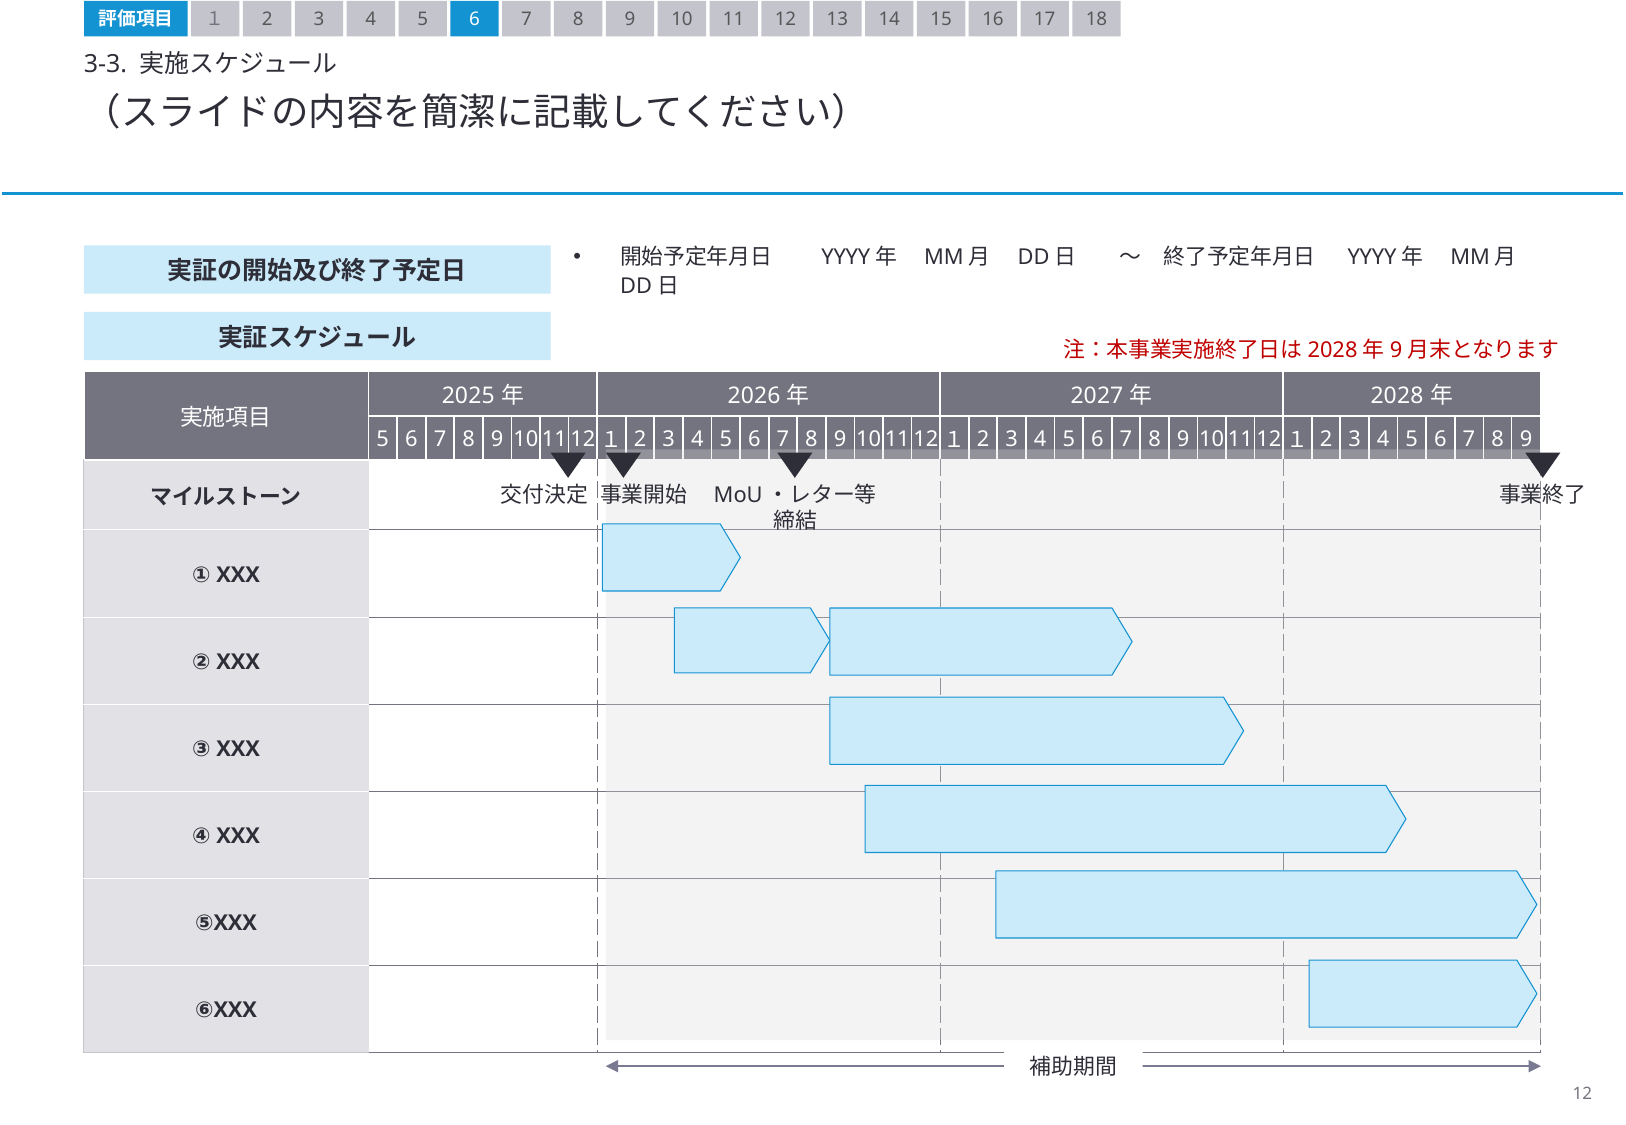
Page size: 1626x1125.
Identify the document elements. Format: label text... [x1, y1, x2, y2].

list （スライドの内容を簡潔に記載してください） [84, 83, 1543, 183]
table_cell 5 [1055, 417, 1082, 448]
table_cell [597, 966, 605, 1052]
table_cell 5 [1398, 417, 1425, 448]
table_cell [597, 705, 605, 791]
table_cell 12 [569, 417, 596, 459]
table_cell 6 [1427, 417, 1454, 448]
table_cell 2 [1313, 417, 1339, 448]
table_header 2026年 [598, 372, 939, 415]
text_box [1524, 451, 1562, 479]
table_cell [369, 879, 597, 965]
text_box [605, 448, 1542, 1041]
table_cell 8 [798, 417, 825, 448]
table_cell １ [598, 417, 625, 459]
text_box [605, 451, 642, 479]
table_cell [369, 461, 597, 529]
table_cell 12 [912, 417, 939, 448]
table_cell 4 [1027, 417, 1054, 448]
table_cell 7 [427, 417, 453, 459]
text_box 実証スケジュール [83, 311, 551, 361]
table_cell ④ XXX [84, 792, 369, 878]
table_cell １ [1284, 417, 1311, 448]
table_cell [369, 530, 597, 617]
table_cell 5 [712, 417, 739, 448]
table_cell [369, 966, 597, 1052]
table_cell ③ XXX [84, 705, 369, 791]
table_cell 7 [1456, 417, 1483, 448]
text_box [865, 785, 1406, 853]
text_box [549, 451, 587, 479]
table_cell [369, 618, 597, 704]
table_cell ② XXX [84, 618, 369, 704]
table_cell [597, 879, 605, 965]
table_cell 12 [1255, 417, 1282, 448]
table_cell 11 [1227, 417, 1254, 448]
table_cell 8 [1484, 417, 1511, 448]
table_cell [597, 618, 605, 704]
table_cell 3 [1341, 417, 1368, 448]
table_cell 6 [741, 417, 768, 448]
table_cell 6 [398, 417, 425, 459]
table_cell １ [941, 417, 968, 448]
text_box 注：本事業実施終了日は2028年9月末となります [1063, 332, 1560, 365]
table_cell 7 [1113, 417, 1139, 448]
table_cell [597, 530, 605, 617]
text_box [605, 1041, 1542, 1090]
text_box [674, 607, 829, 673]
table_cell マイルストーン [84, 461, 369, 529]
text_box [776, 451, 814, 479]
table_cell [597, 507, 605, 529]
table_cell 8 [1141, 417, 1168, 448]
table_cell 6 [1084, 417, 1111, 448]
table_cell [597, 792, 605, 878]
table_cell 11 [884, 417, 911, 448]
table_cell ⑤XXX [84, 879, 369, 965]
table_cell 9 [1512, 417, 1540, 448]
table_cell 2 [627, 417, 653, 448]
table_header 2027年 [941, 372, 1282, 415]
text_box 事業終了 [1497, 480, 1589, 507]
table_cell 11 [541, 417, 568, 459]
table_cell 9 [1170, 417, 1197, 448]
table_cell ⑥XXX [84, 966, 369, 1052]
text_box [995, 870, 1537, 939]
table_cell 10 [855, 417, 882, 448]
table_cell 9 [827, 417, 854, 448]
table_cell 3 [998, 417, 1025, 448]
table_cell 10 [1198, 417, 1225, 448]
table_cell [597, 461, 605, 481]
table_cell 8 [455, 417, 482, 459]
table_cell ① XXX [84, 530, 369, 617]
text_box 事業開始 [598, 480, 690, 507]
text_box MoU・レター等締結 [707, 480, 884, 507]
table_cell 3 [655, 417, 682, 448]
text_box [1309, 960, 1537, 1028]
list 3-3. 実施スケジュール [84, 40, 1543, 82]
table_header 2028年 [1284, 372, 1540, 415]
text_box [829, 608, 1133, 676]
table_header 実施項目 [85, 372, 368, 459]
text_box [602, 523, 741, 592]
table_cell 2 [970, 417, 996, 448]
table_cell 5 [369, 417, 396, 459]
text_box 交付決定 [498, 480, 590, 507]
text_box 実証の開始及び終了予定日 [83, 244, 551, 295]
table_cell 4 [1370, 417, 1397, 448]
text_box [83, 0, 1122, 37]
table_cell [369, 792, 597, 878]
table_cell 10 [512, 417, 539, 459]
table_header 2025年 [369, 372, 596, 415]
text_box 開始予定年月日 YYYY年 MM月 DD日 ～ 終了予定年月日 YYYY年 MM月 DD日 [573, 245, 1546, 294]
table_cell 9 [484, 417, 511, 459]
table_cell [369, 705, 597, 791]
table_cell 4 [684, 417, 711, 448]
text_box [829, 697, 1244, 765]
table_cell 7 [770, 417, 796, 448]
